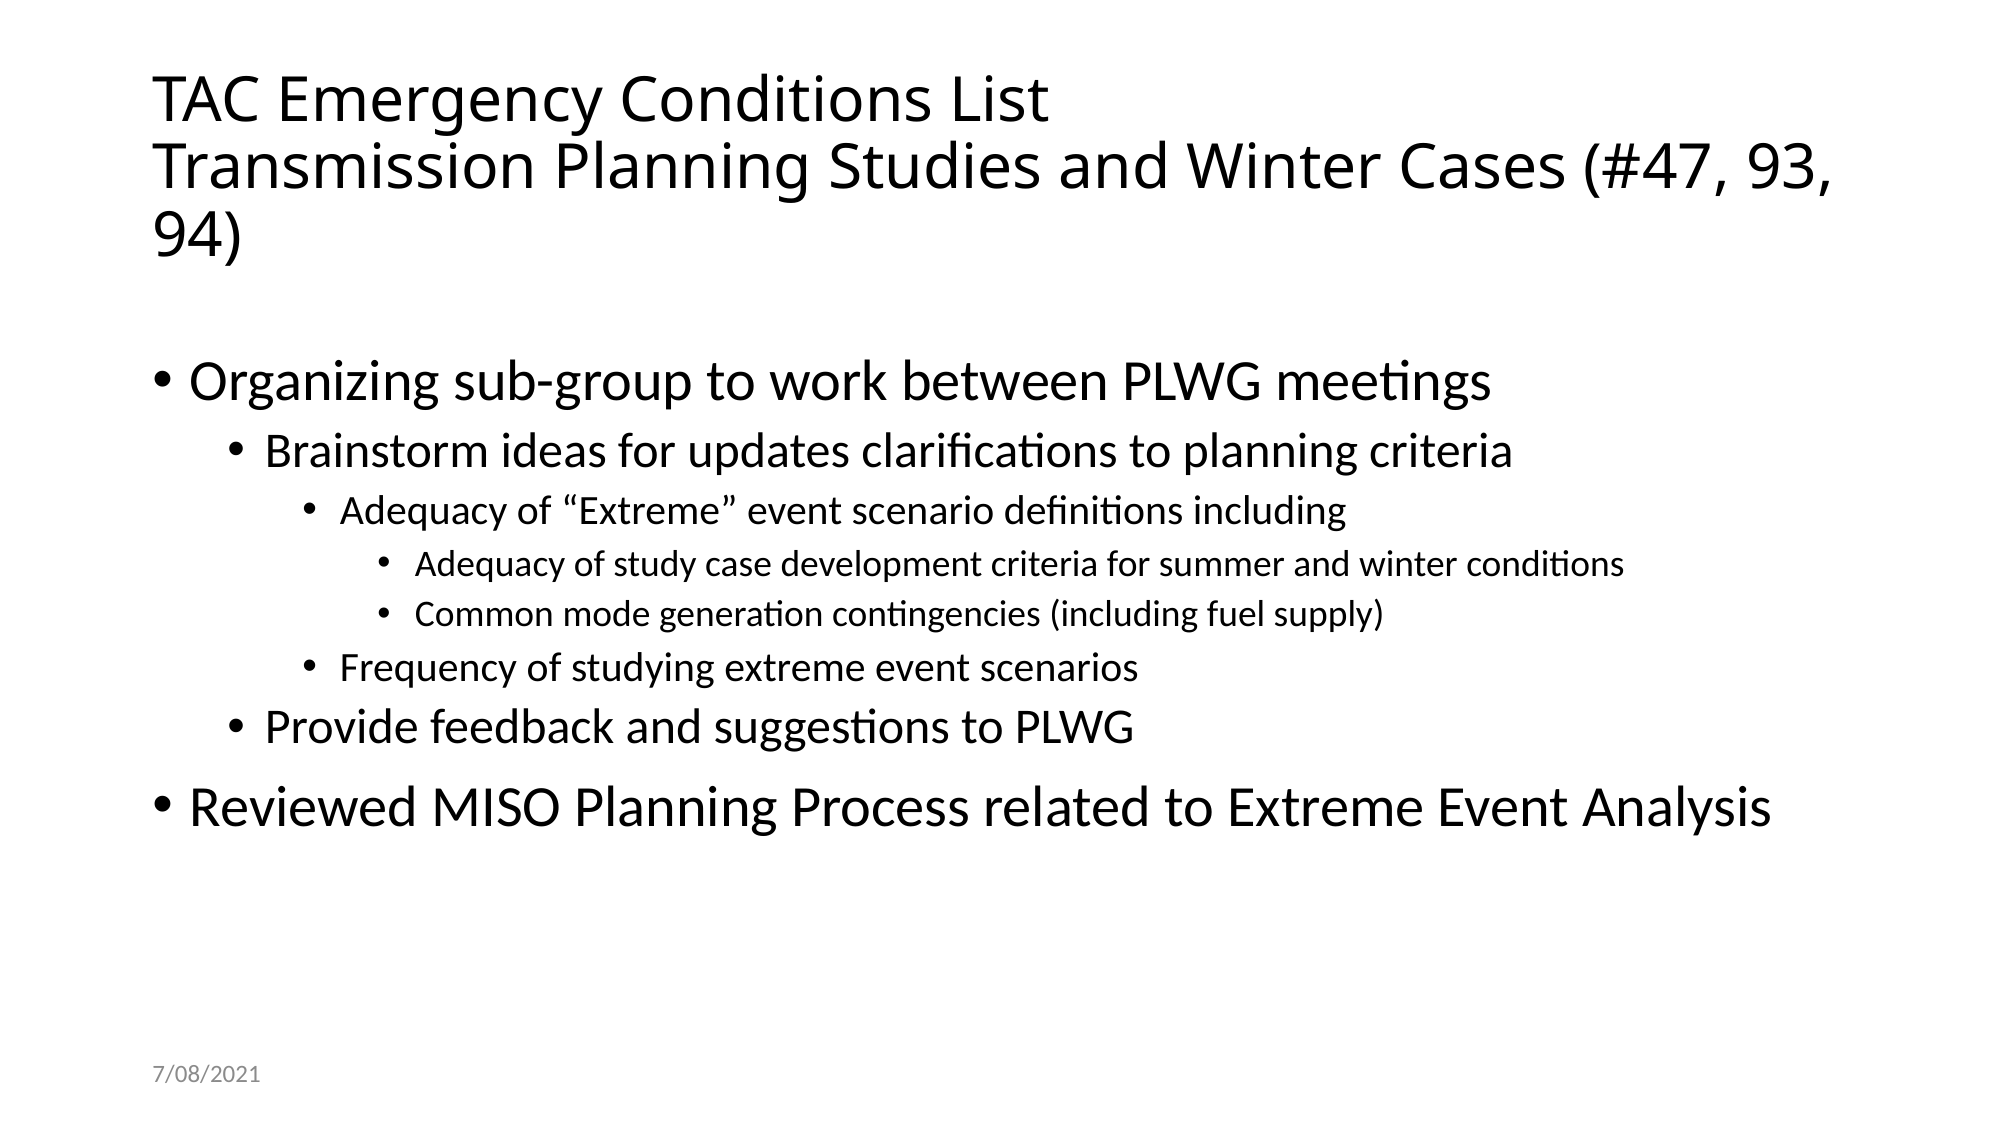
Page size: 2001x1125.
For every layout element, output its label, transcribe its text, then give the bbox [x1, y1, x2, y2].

title TAC Emergency Conditions List Transmission Planning Studies and Winter Cases (#47, 93, 94) [137, 59, 1863, 278]
list Organizing sub-group to work between PLWG meetings Brainstorm ideas for updates clarifications to planning criteria Adequacy of “Extreme” event scenario definitions including Adequacy of study case development criteria for summer and winter conditions Common mode generation contingencies (including fuel supply) Frequency of studying extreme event scenarios Provide feedback and suggestions to PLWG Reviewed MISO Planning Process related to Extreme Event Analysis [137, 343, 1863, 1014]
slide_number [137, 1042, 588, 1103]
